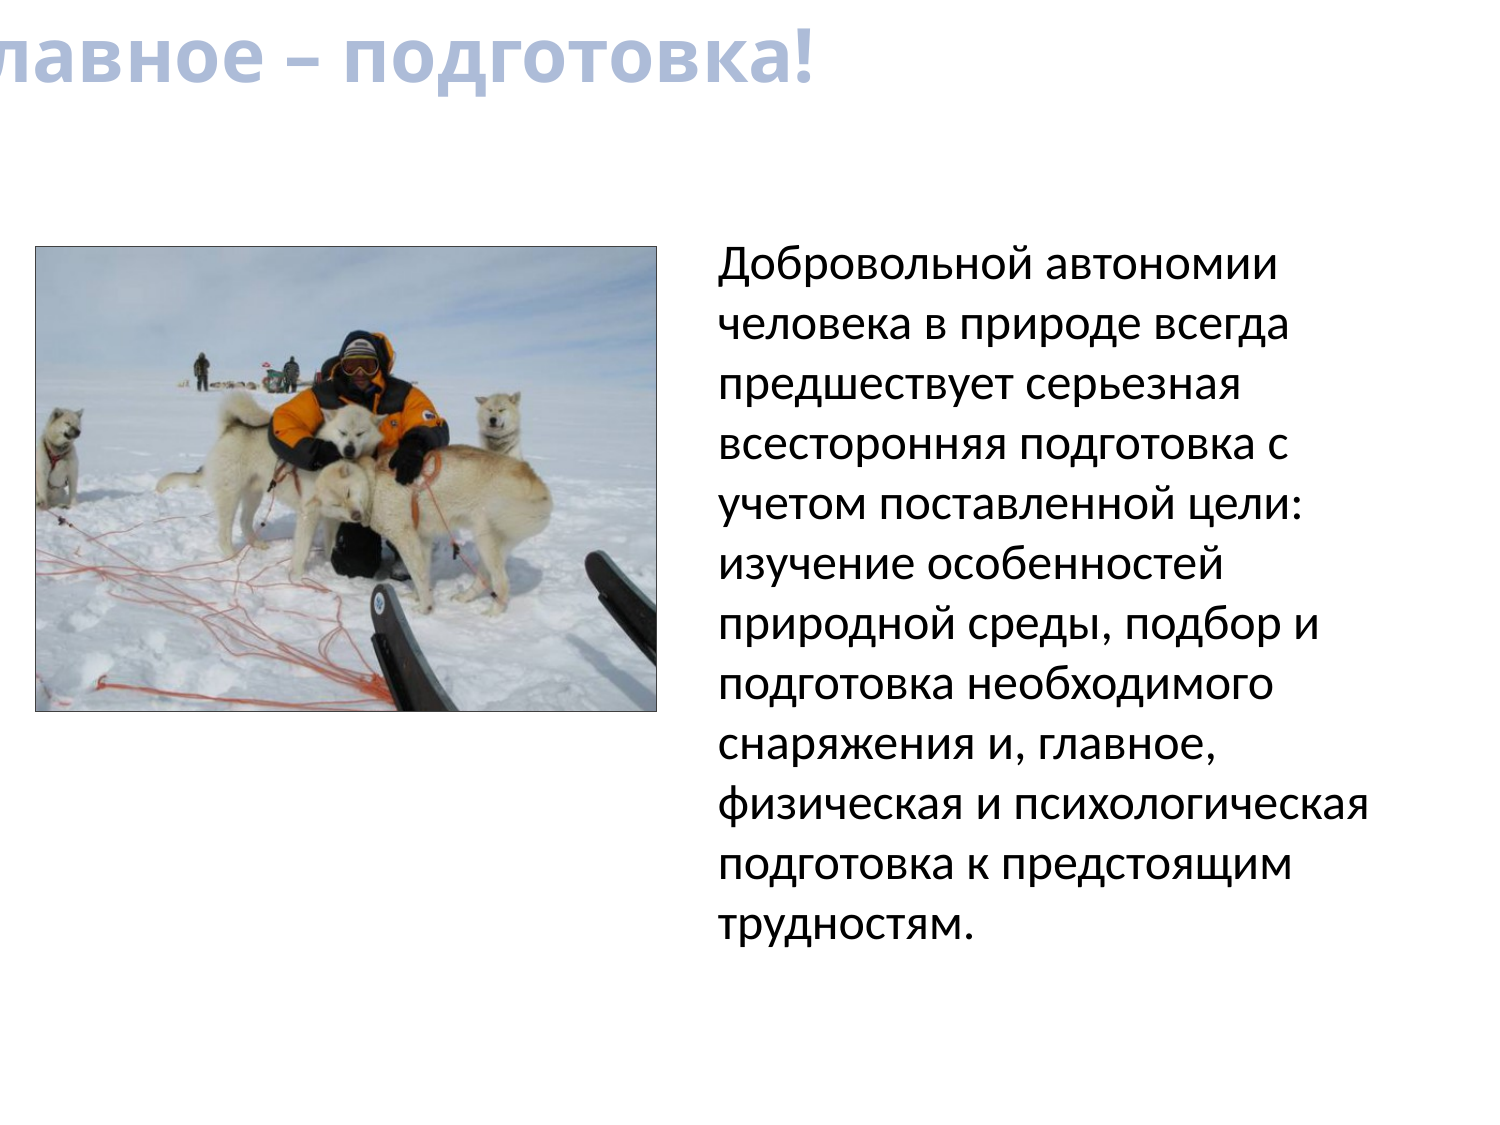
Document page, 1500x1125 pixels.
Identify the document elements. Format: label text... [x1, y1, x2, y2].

text_box Добровольной автономии человека в природе всегда предшествует серьезная всесторонняя подготовка с учетом поставленной цели: изучение особенностей природной среды, подбор и подготовка необходимого снаряжения и, главное, физическая и психологическая подготовка к предстоящим трудностям. [703, 222, 1453, 958]
picture [34, 245, 657, 713]
text_box Главное – подготовка! [0, 0, 831, 105]
